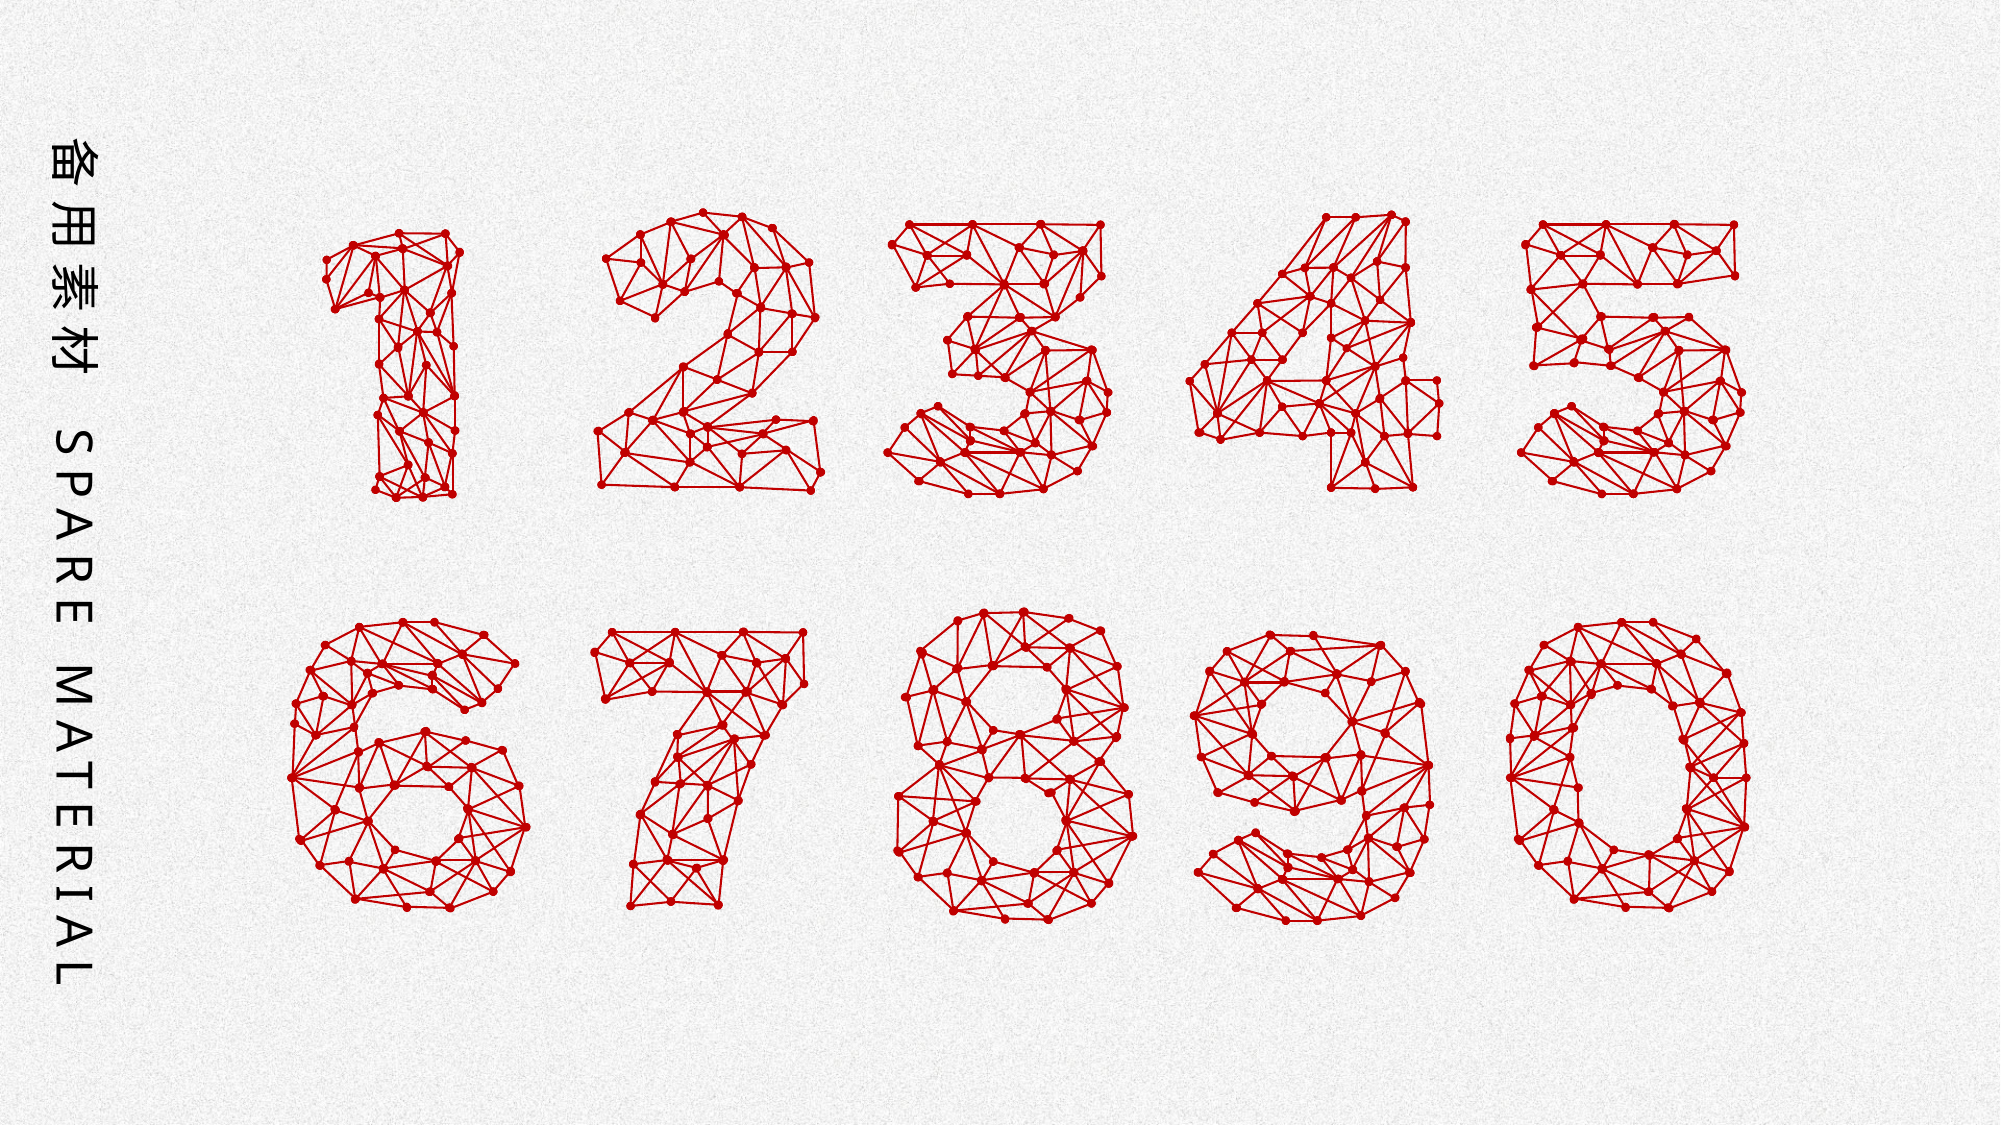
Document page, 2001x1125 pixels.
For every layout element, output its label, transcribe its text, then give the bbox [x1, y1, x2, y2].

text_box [1510, 621, 1747, 909]
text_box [291, 621, 527, 909]
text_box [887, 223, 1109, 495]
picture [0, 0, 2001, 1125]
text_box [597, 212, 822, 491]
text_box 备用素材 [22, 122, 114, 391]
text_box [1189, 214, 1440, 490]
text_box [594, 631, 805, 906]
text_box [1520, 223, 1742, 495]
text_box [326, 233, 460, 498]
text_box SPARE MATERIAL [23, 413, 115, 1020]
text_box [897, 611, 1134, 920]
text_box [1193, 634, 1431, 921]
